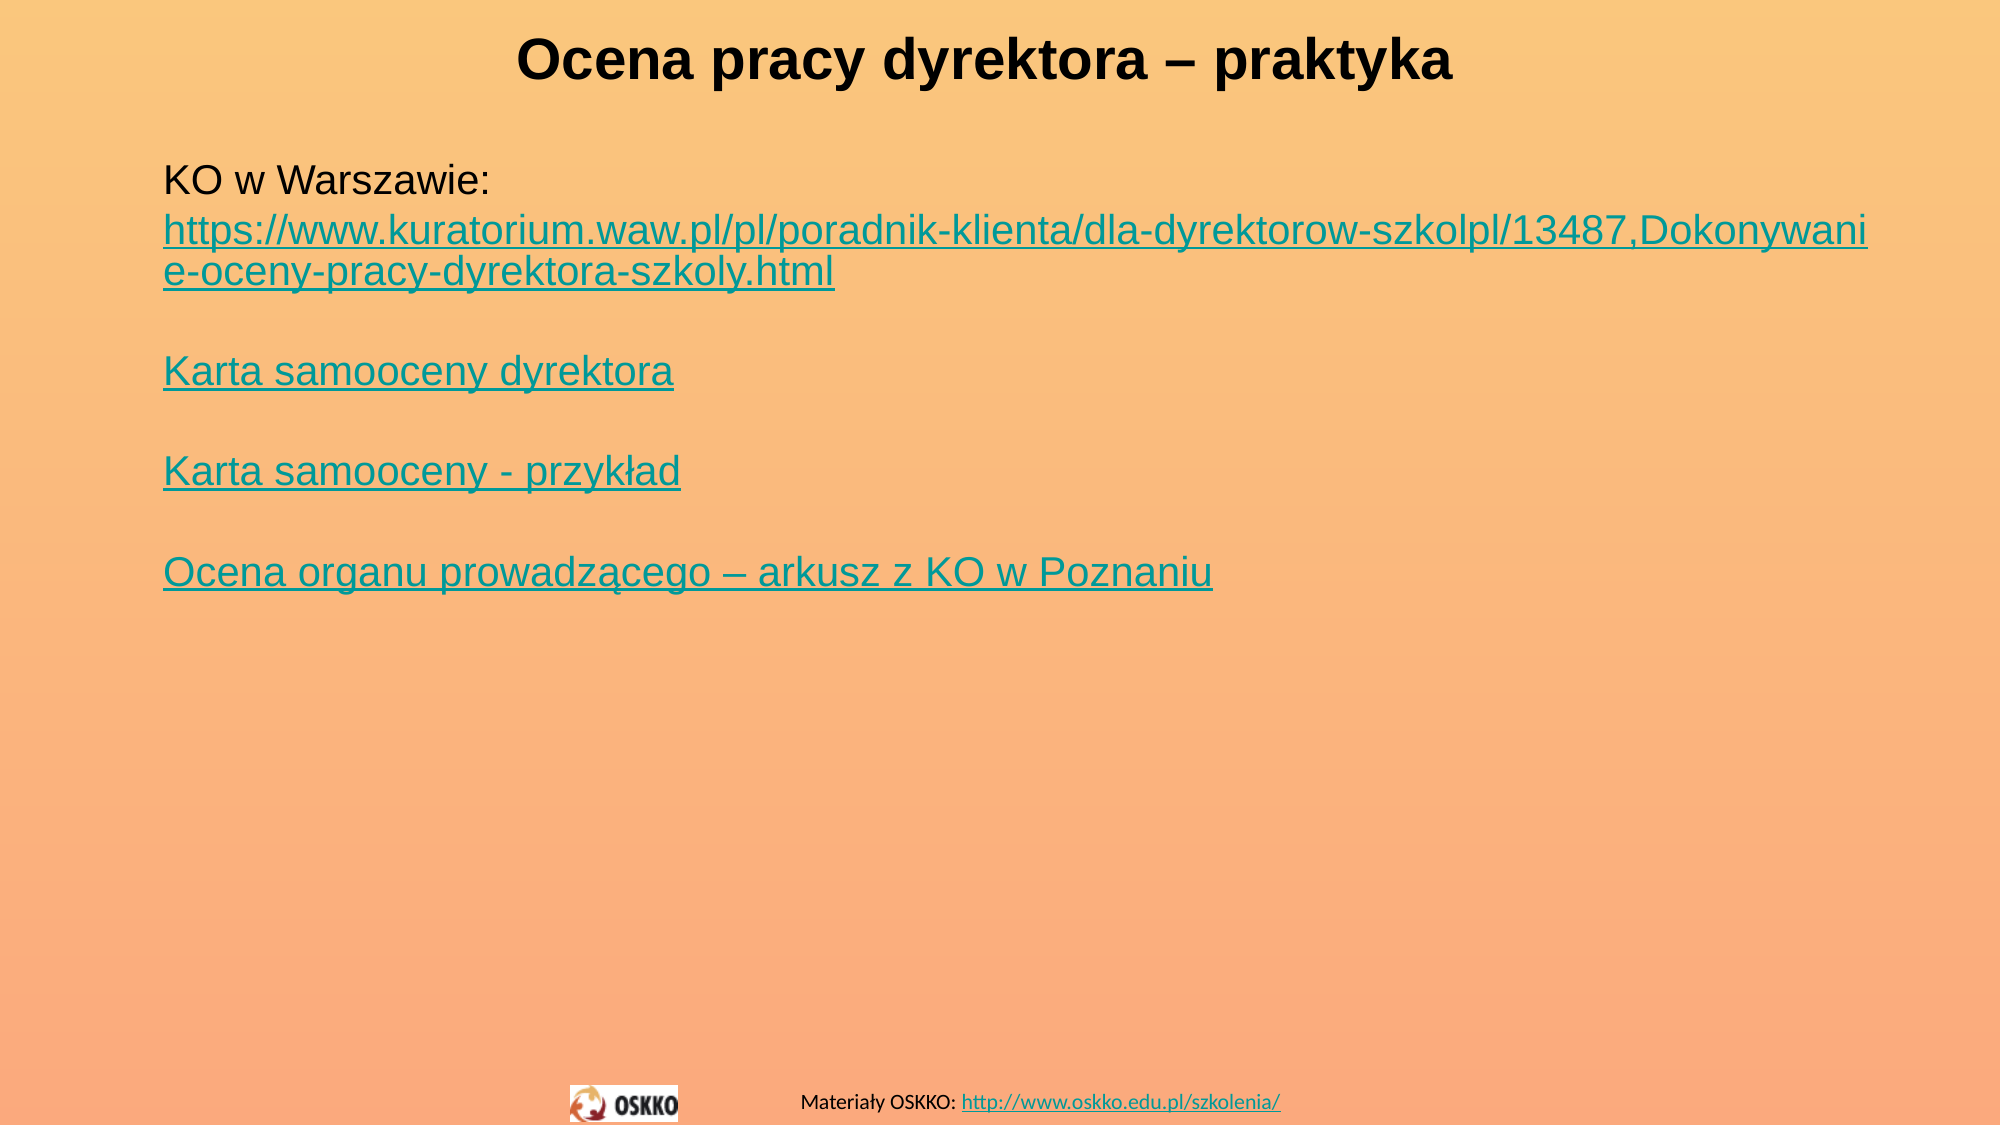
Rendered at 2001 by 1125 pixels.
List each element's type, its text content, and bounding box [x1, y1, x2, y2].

picture [570, 1085, 678, 1123]
text_box Ocena pracy dyrektora – praktyka [249, 13, 1721, 144]
text_box KO w Warszawie: https://www.kuratorium.waw.pl/pl/poradnik-klienta/dla-dyrektorow-szkolpl/13487,Dokonywanie-oceny-pracy-dyrektora-szkoly.html Karta samooceny dyrektora Karta samooceny - przykład Ocena organu prowadzącego – arkusz z KO w Poznaniu [148, 145, 1886, 835]
text_box Materiały OSKKO: http://www.oskko.edu.pl/szkolenia/ [493, 1080, 1603, 1122]
